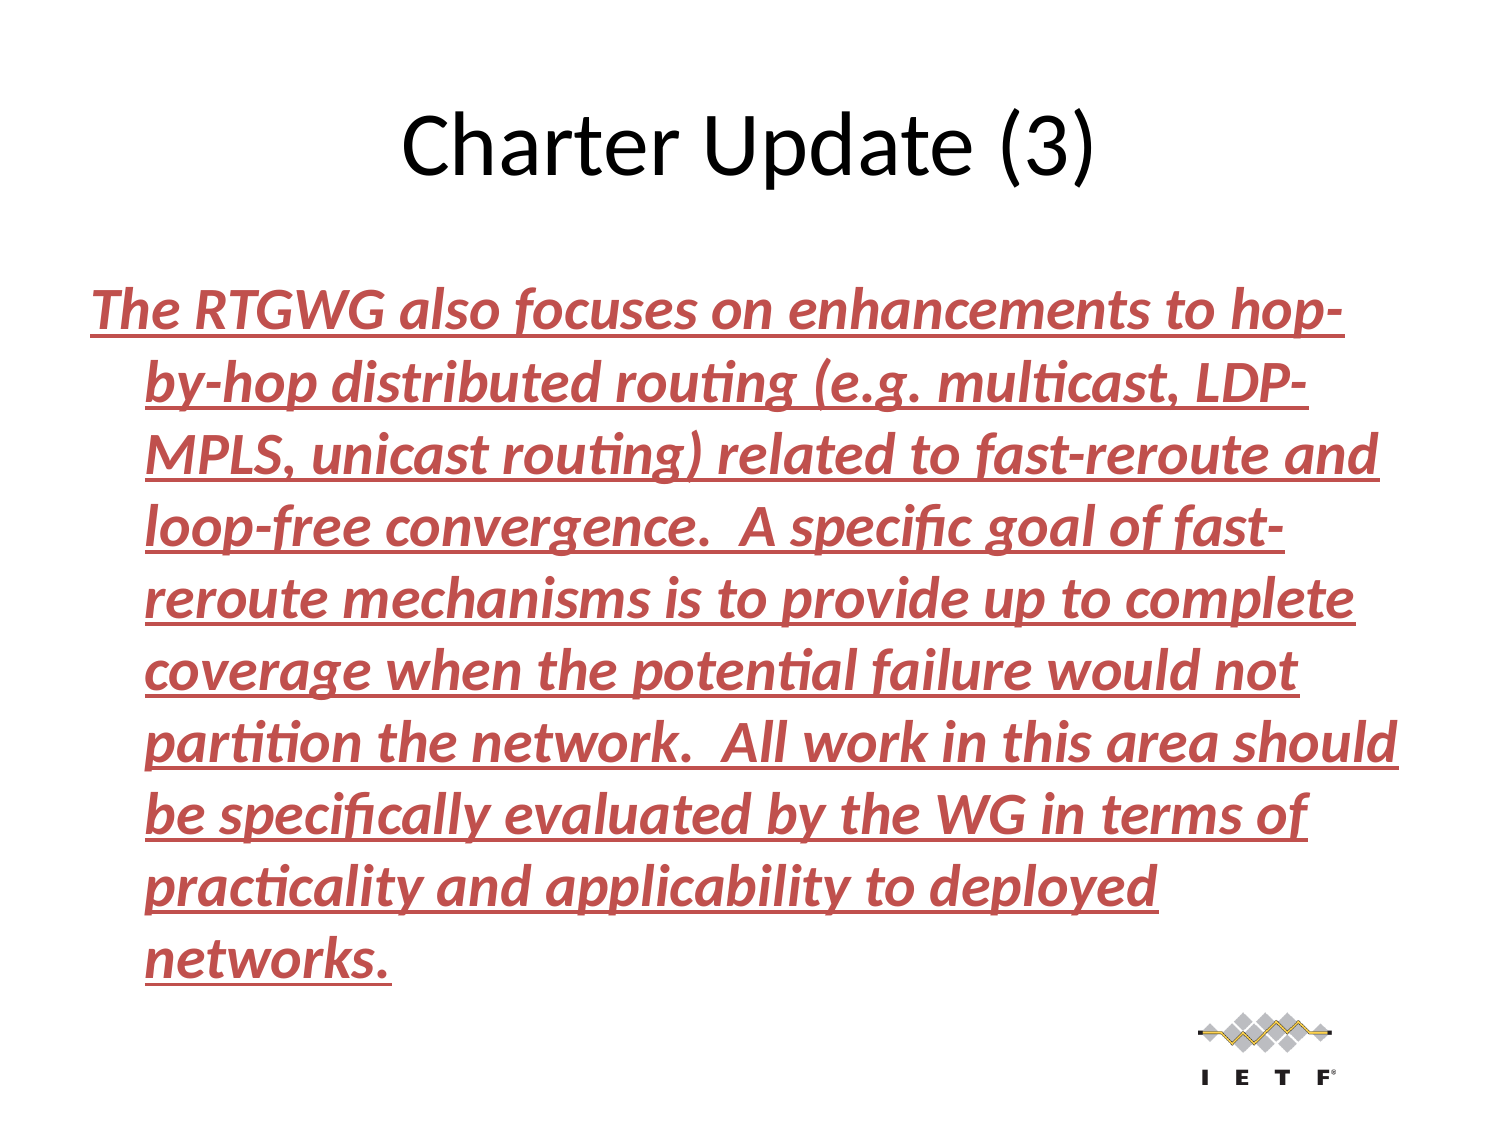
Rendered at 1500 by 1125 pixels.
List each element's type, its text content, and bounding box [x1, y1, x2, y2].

list The RTGWG also focuses on enhancements to hop-by-hop distributed routing (e.g. multicast, LDP-MPLS, unicast routing) related to fast-reroute and loop-free convergence. A specific goal of fast-reroute mechanisms is to provide up to complete coverage when the potential failure would not partition the network. All work in this area should be specifically evaluated by the WG in terms of practicality and applicability to deployed networks. [75, 262, 1425, 1005]
title Charter Update (3) [75, 45, 1425, 233]
picture [1198, 1012, 1336, 1085]
